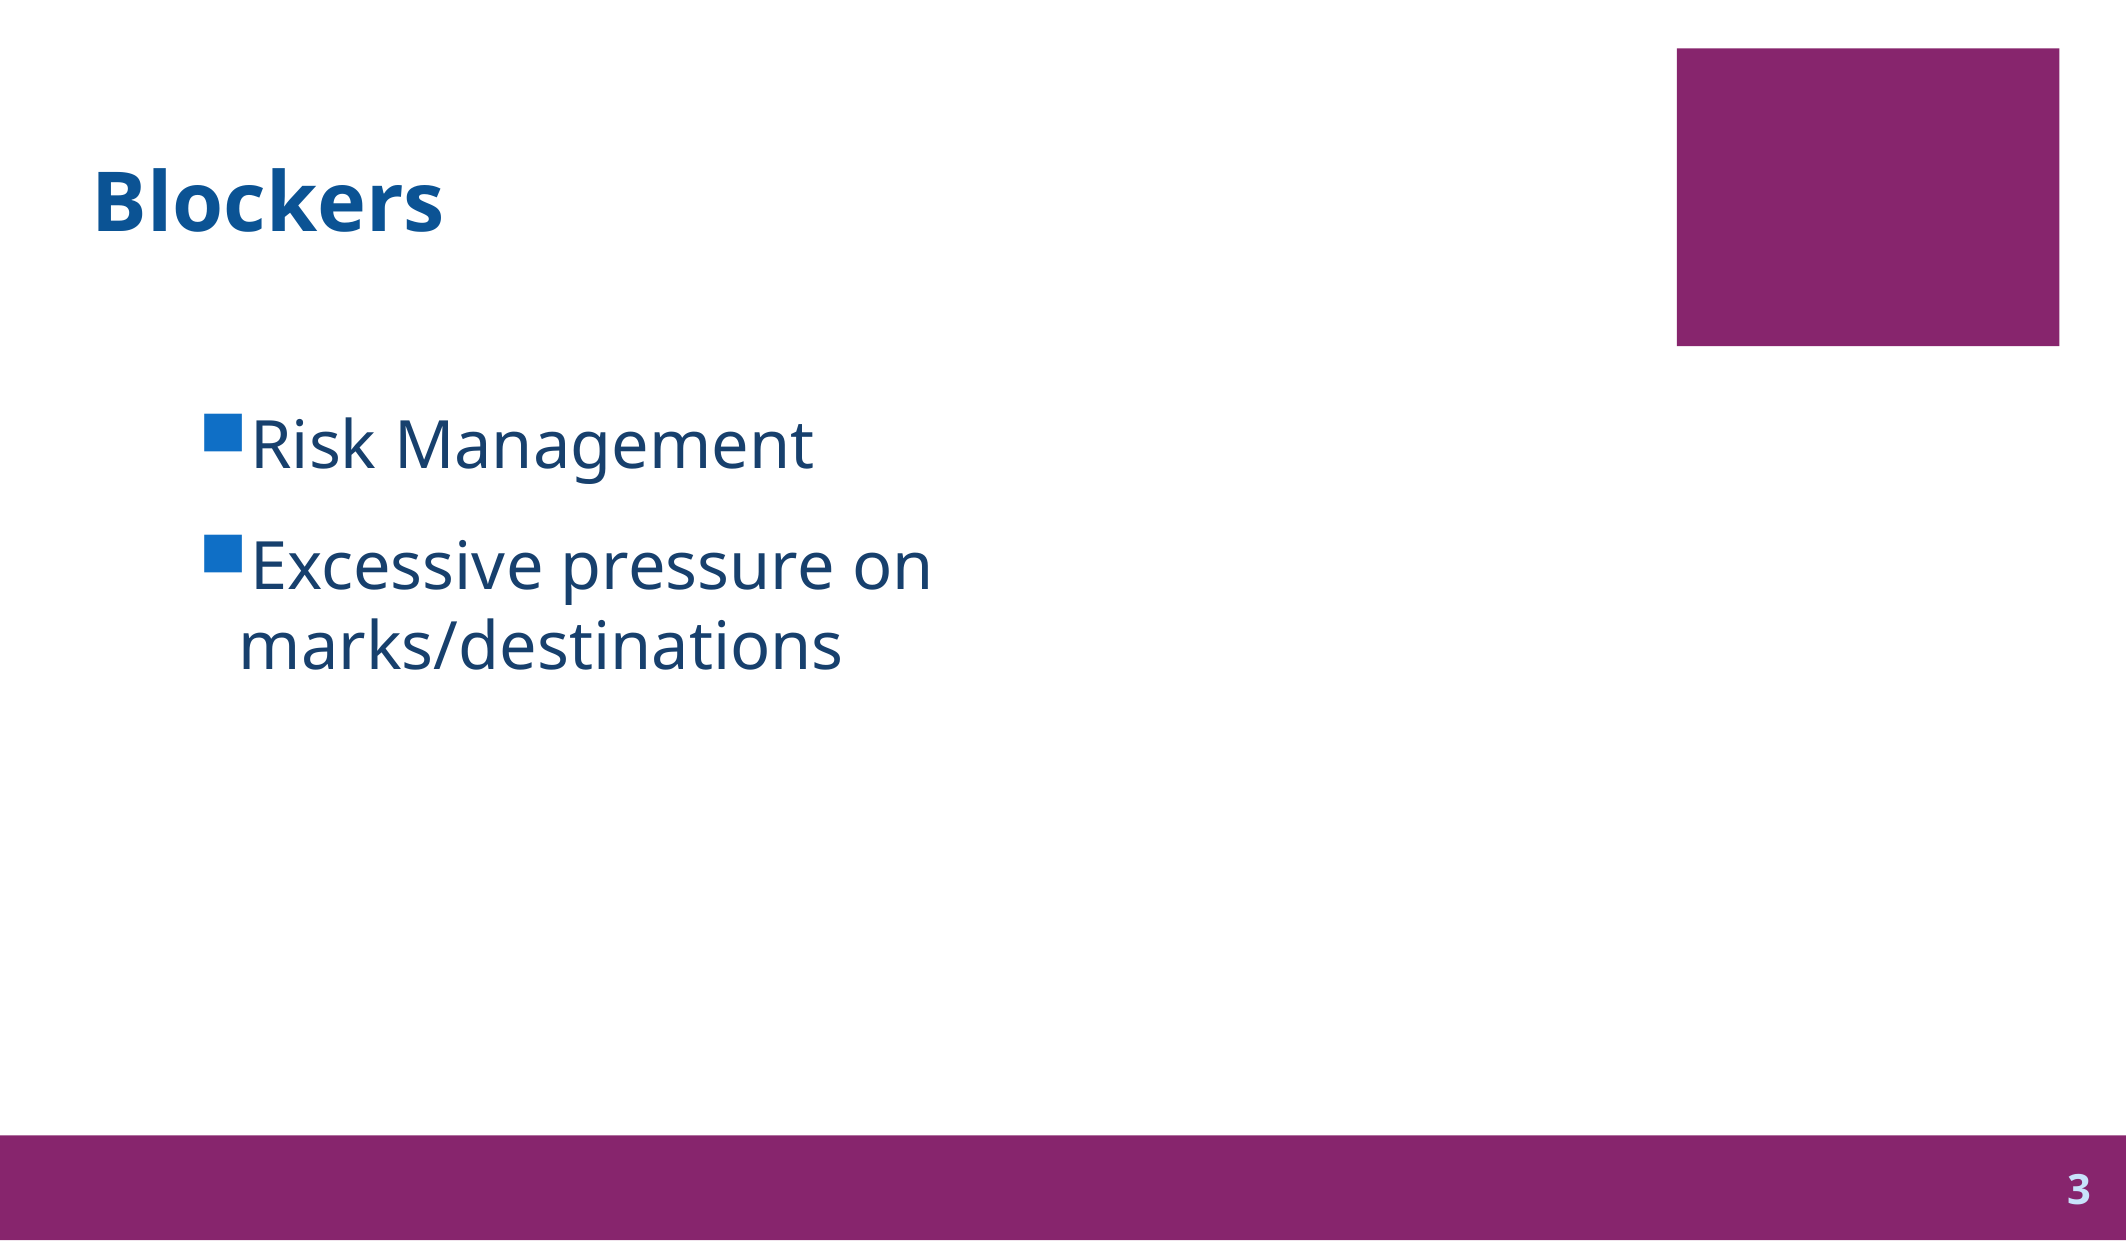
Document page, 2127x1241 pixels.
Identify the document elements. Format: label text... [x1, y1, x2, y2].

footer [0, 1135, 2126, 1241]
title Blockers [76, 48, 1591, 256]
slide_number 3 [1627, 1154, 2107, 1221]
list Risk Management Excessive pressure on marks/destinations [182, 394, 1628, 1043]
